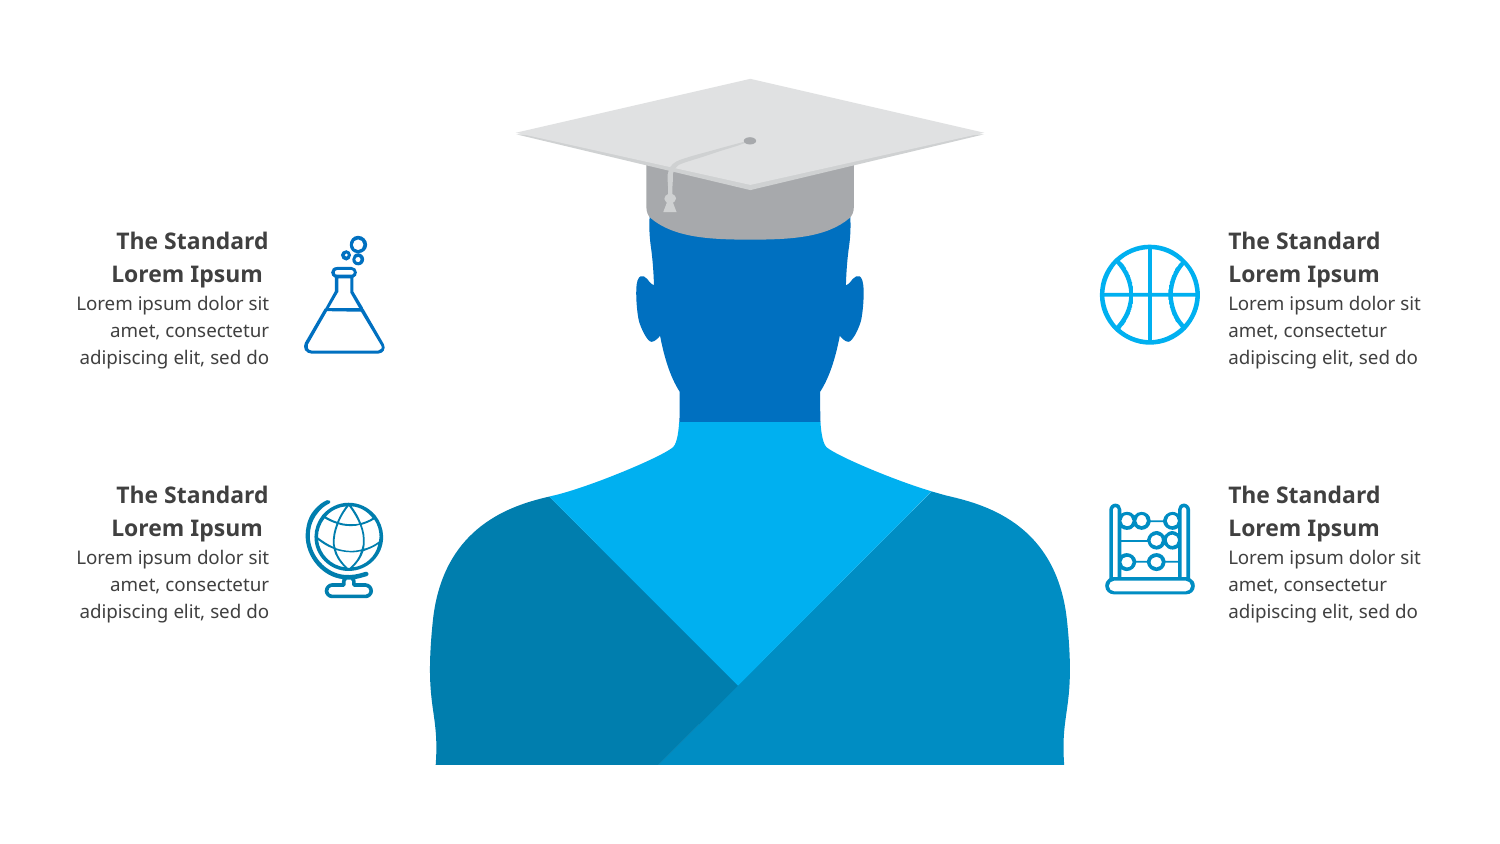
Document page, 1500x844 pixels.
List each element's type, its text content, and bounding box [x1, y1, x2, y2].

text_box [1099, 244, 1200, 345]
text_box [305, 499, 384, 599]
text_box [1105, 503, 1195, 595]
text_box The Standard Lorem Ipsum Lorem ipsum dolor sit amet, consectetur adipiscing elit, sed do [1228, 221, 1431, 369]
text_box The Standard Lorem Ipsum Lorem ipsum dolor sit amet, consectetur adipiscing elit, sed do [66, 221, 269, 369]
text_box The Standard Lorem Ipsum Lorem ipsum dolor sit amet, consectetur adipiscing elit, sed do [66, 475, 269, 623]
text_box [423, 78, 1077, 766]
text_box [303, 235, 386, 354]
text_box The Standard Lorem Ipsum Lorem ipsum dolor sit amet, consectetur adipiscing elit, sed do [1228, 475, 1431, 623]
